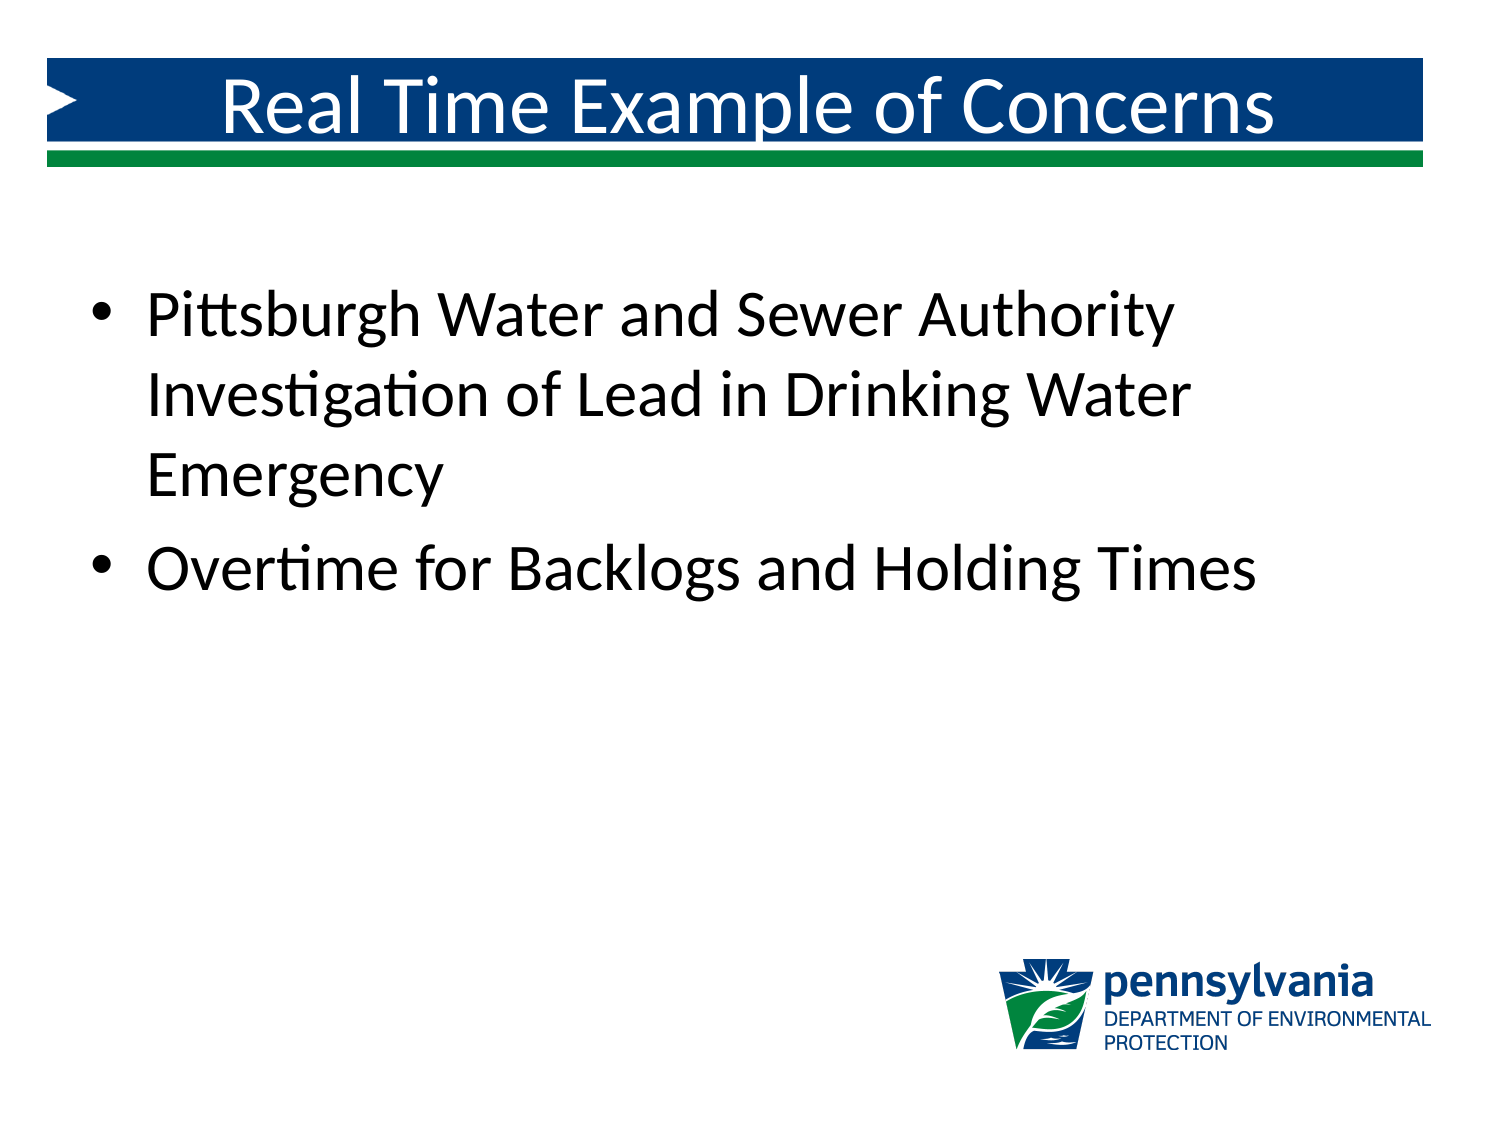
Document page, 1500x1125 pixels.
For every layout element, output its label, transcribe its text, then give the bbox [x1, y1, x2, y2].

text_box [47, 58, 1423, 167]
picture [999, 958, 1431, 1051]
list Pittsburgh Water and Sewer Authority Investigation of Lead in Drinking Water Emergency Overtime for Backlogs and Holding Times [75, 262, 1425, 1005]
